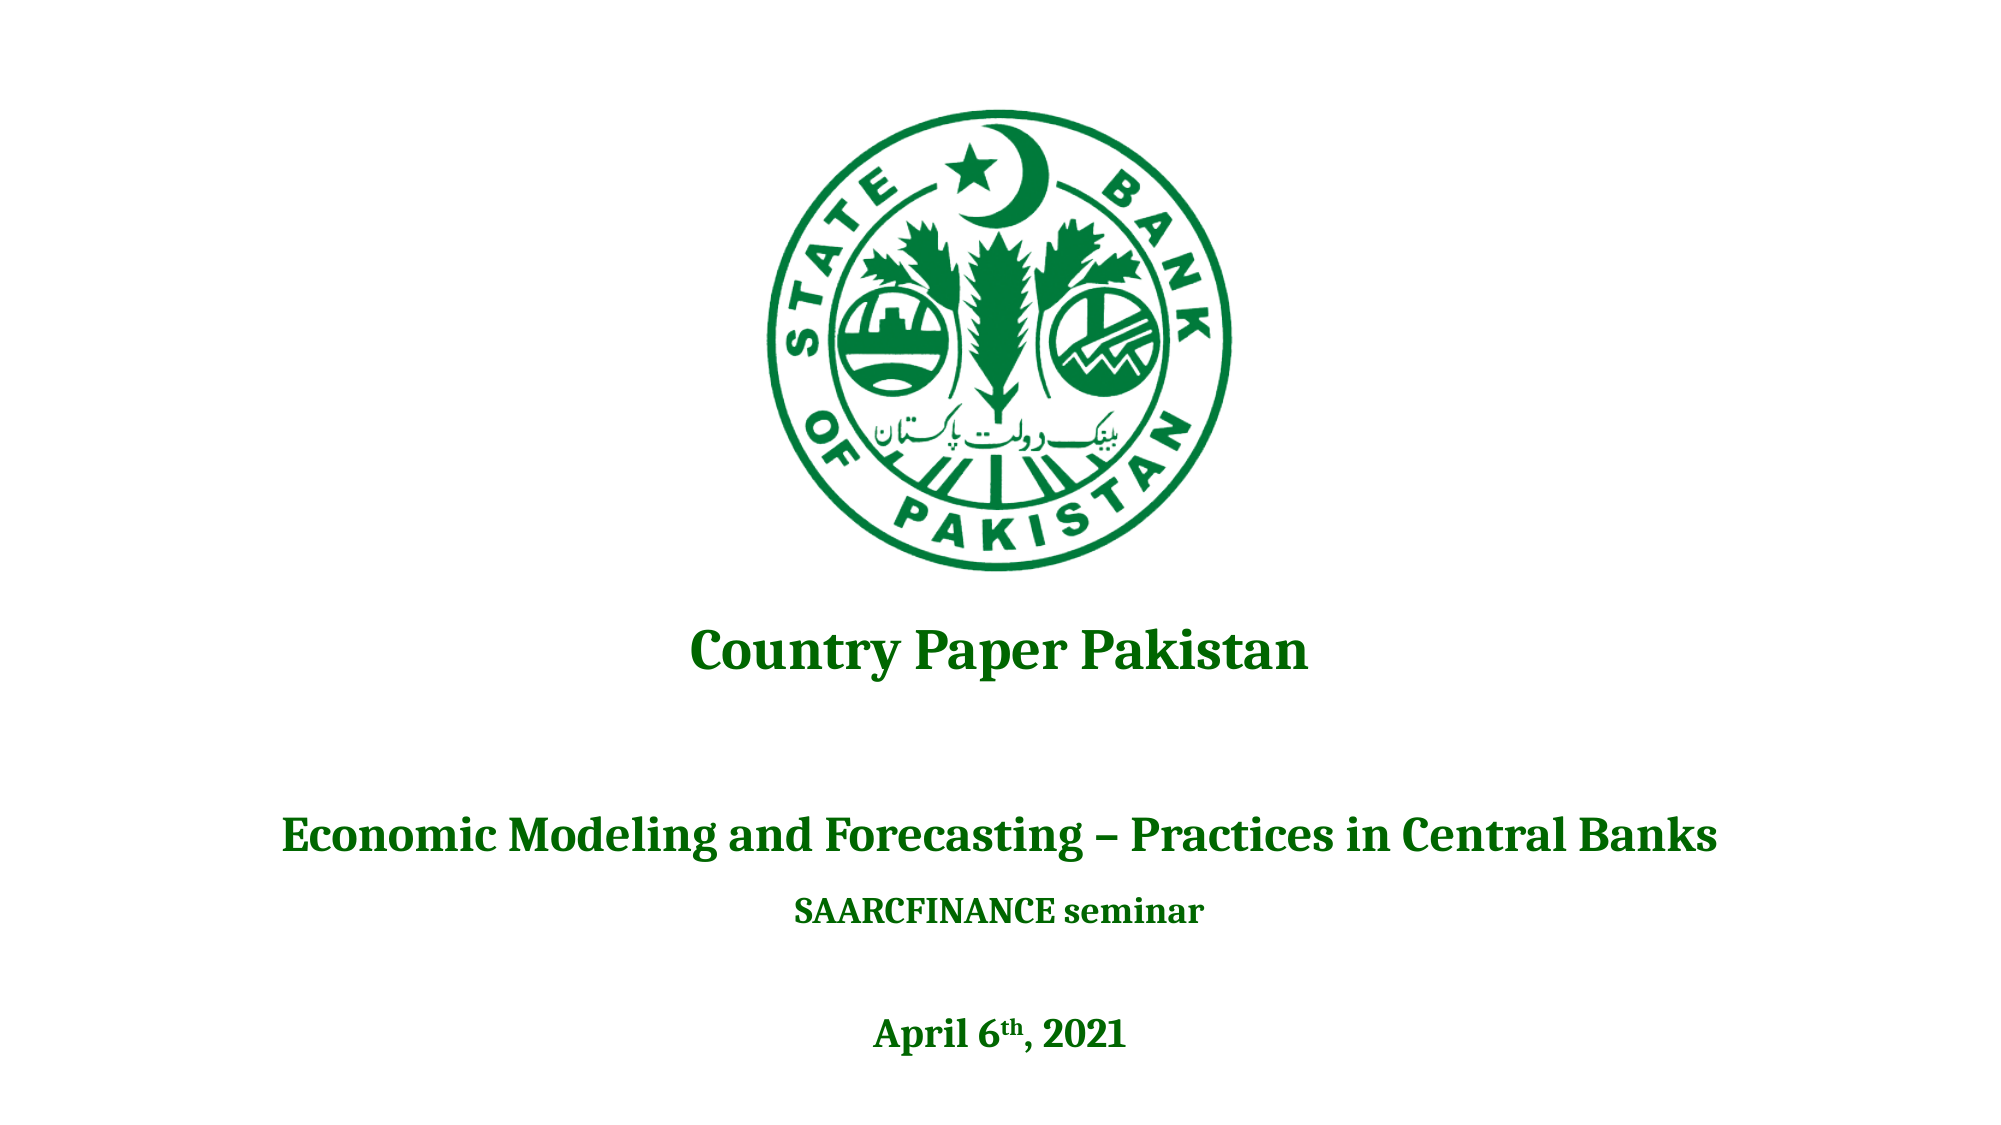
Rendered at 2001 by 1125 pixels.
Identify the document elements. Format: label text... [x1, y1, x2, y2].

picture [759, 99, 1241, 581]
text_box Country Paper Pakistan Economic Modeling and Forecasting – Practices in Central Banks SAARCFINANCE seminar April 6th, 2021 [106, 579, 1894, 1088]
